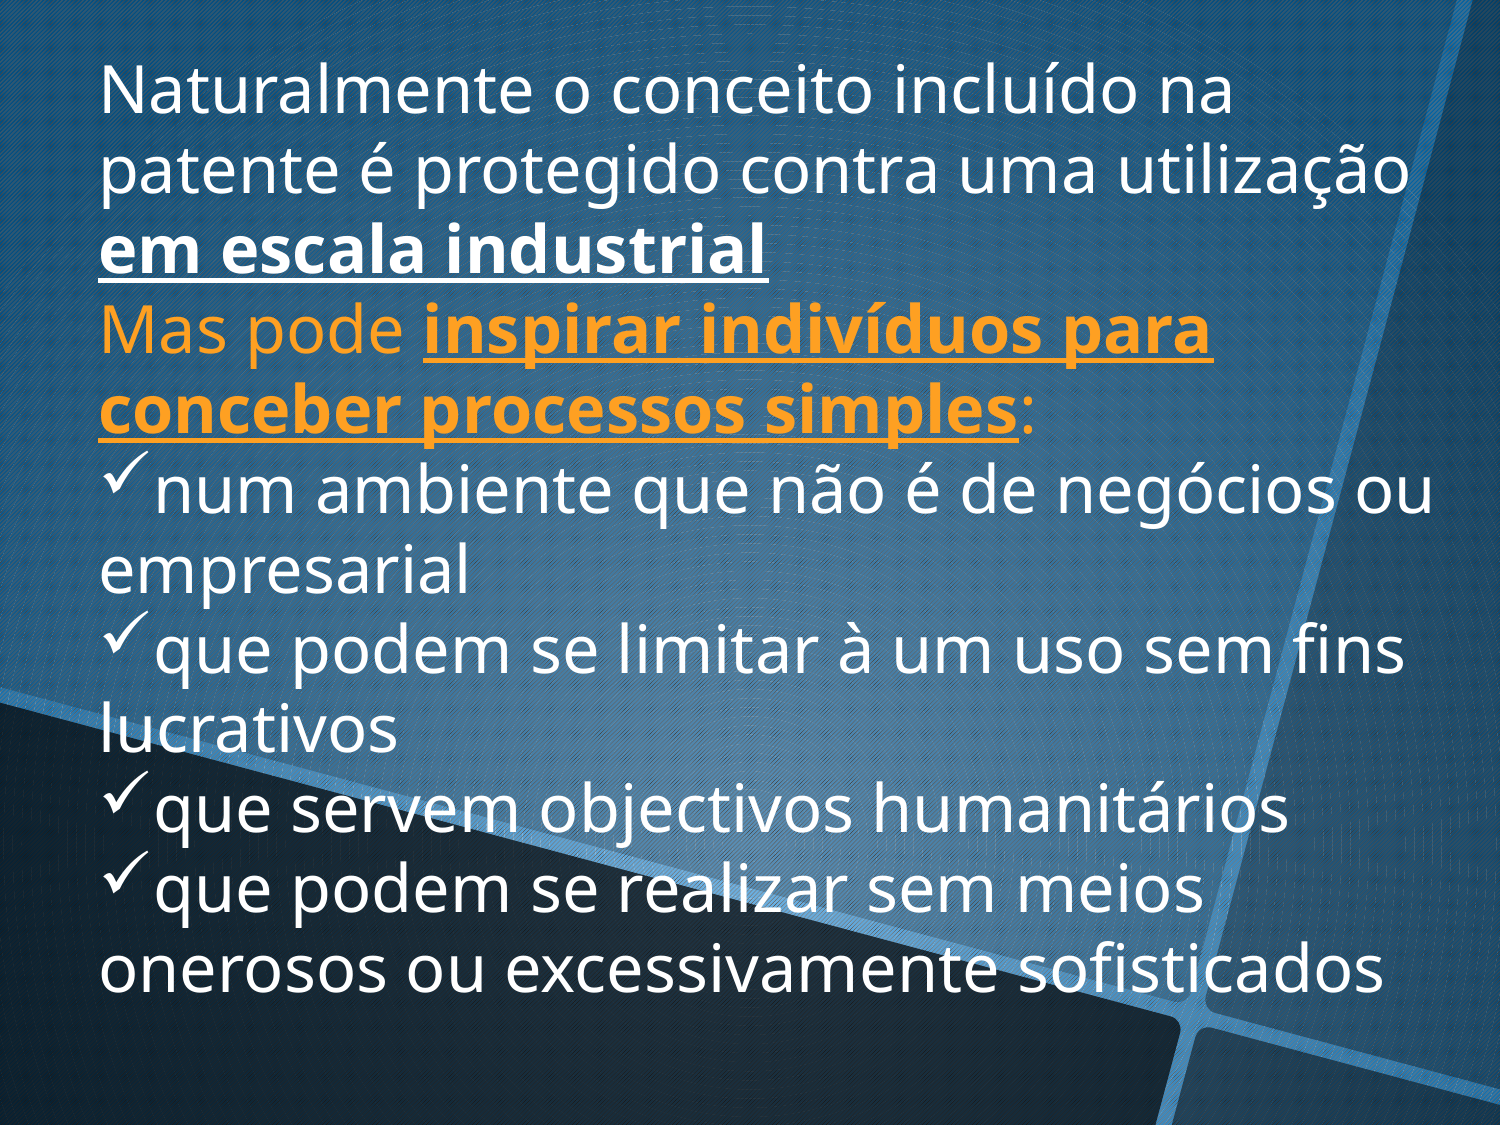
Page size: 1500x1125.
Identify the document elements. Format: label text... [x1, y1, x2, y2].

text_box Naturalmente o conceito incluído na patente é protegido contra uma utilização em escala industrial Mas pode inspirar indivíduos para conceber processos simples: num ambiente que não é de negócios ou empresarial que podem se limitar à um uso sem fins lucrativos que servem objectivos humanitários que podem se realizar sem meios onerosos ou excessivamente sofisticados [83, 39, 1500, 1014]
